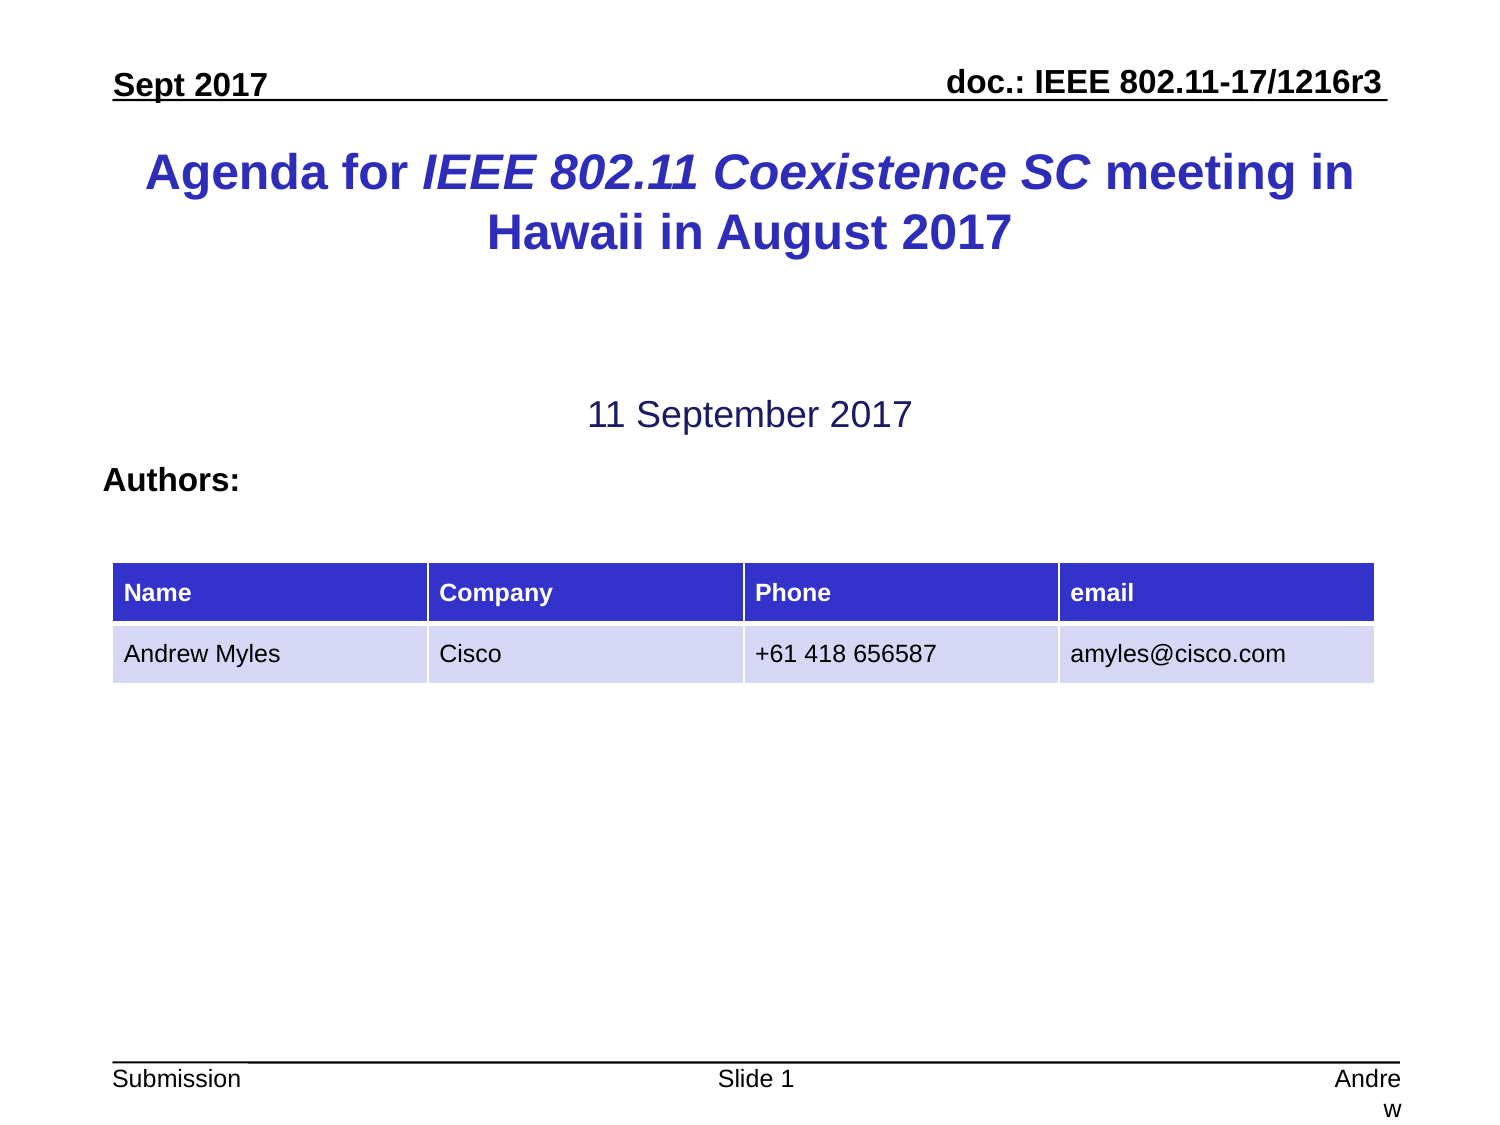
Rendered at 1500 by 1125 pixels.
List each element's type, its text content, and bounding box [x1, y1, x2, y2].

slide_number Slide 1 [709, 1061, 803, 1093]
table_cell +61 418 656587 [745, 626, 1058, 683]
table_cell Cisco [429, 626, 743, 683]
footer Andrew Myles, Cisco [1320, 1061, 1402, 1093]
table_header Phone [745, 563, 1058, 621]
table_header email [1060, 563, 1374, 621]
title Agenda for IEEE 802.11 Coexistence SC meeting in Hawaii in August 2017 [112, 112, 1388, 288]
table_header Company [429, 563, 743, 621]
table_cell amyles@cisco.com [1060, 626, 1374, 683]
table_header Name [113, 563, 427, 621]
list 11 September 2017 [112, 382, 1388, 445]
text_box Authors: [87, 450, 325, 513]
table_cell Andrew Myles [113, 626, 427, 683]
